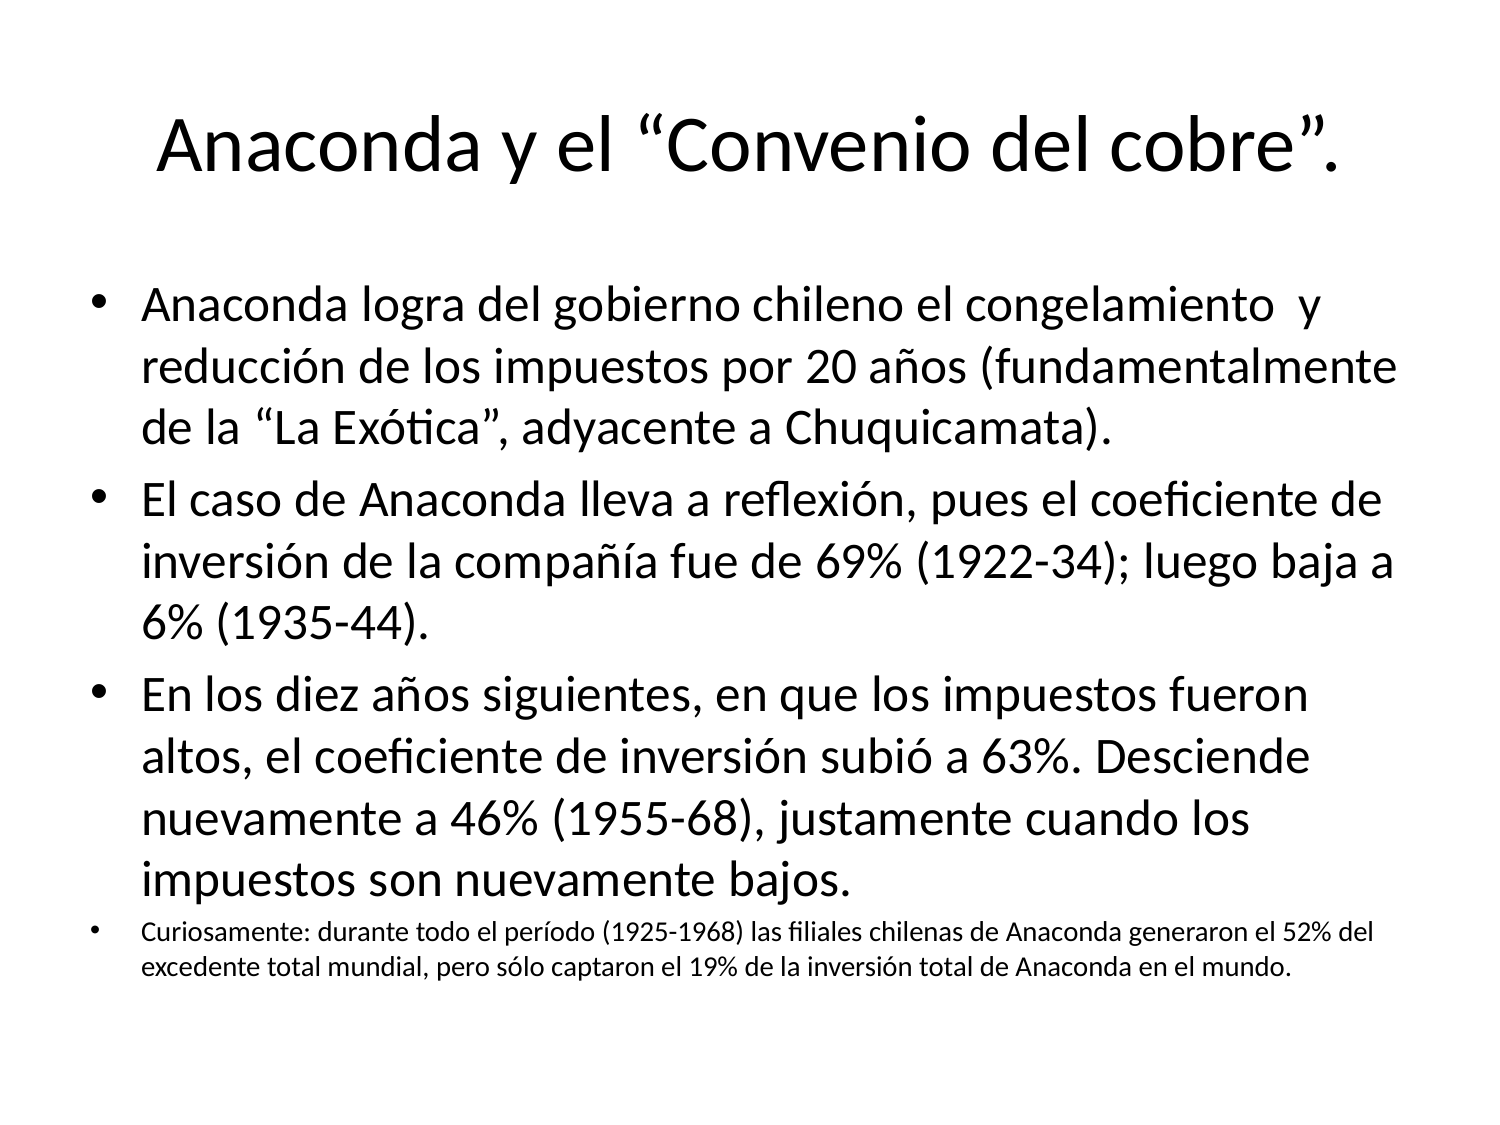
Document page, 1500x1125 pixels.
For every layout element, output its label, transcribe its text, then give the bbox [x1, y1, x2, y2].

title Anaconda y el “Convenio del cobre”. [75, 45, 1425, 233]
list Anaconda logra del gobierno chileno el congelamiento y reducción de los impuestos por 20 años (fundamentalmente de la “La Exótica”, adyacente a Chuquicamata). El caso de Anaconda lleva a reflexión, pues el coeficiente de inversión de la compañía fue de 69% (1922-34); luego baja a 6% (1935-44). En los diez años siguientes, en que los impuestos fueron altos, el coeficiente de inversión subió a 63%. Desciende nuevamente a 46% (1955-68), justamente cuando los impuestos son nuevamente bajos. Curiosamente: durante todo el período (1925-1968) las filiales chilenas de Anaconda generaron el 52% del excedente total mundial, pero sólo captaron el 19% de la inversión total de Anaconda en el mundo. [75, 262, 1425, 1005]
